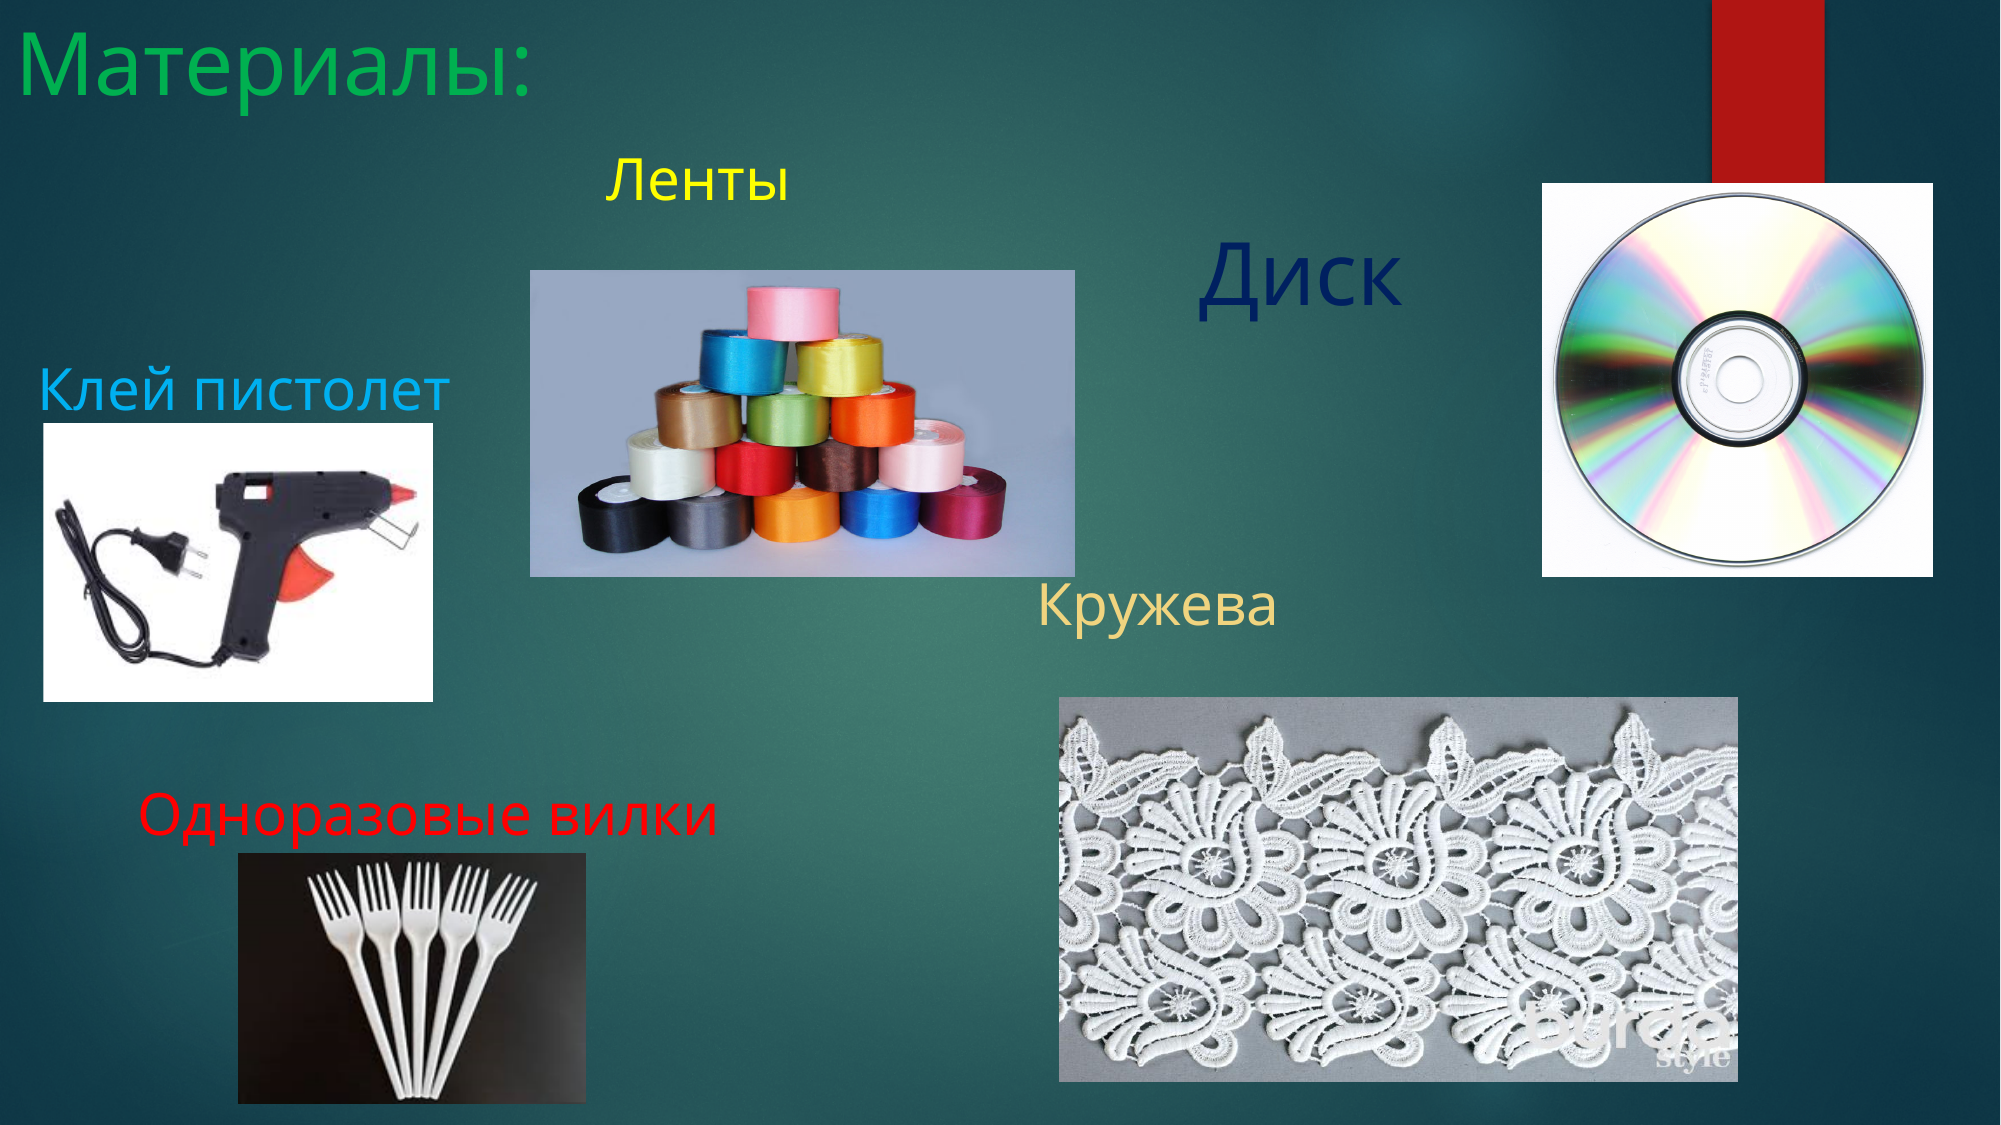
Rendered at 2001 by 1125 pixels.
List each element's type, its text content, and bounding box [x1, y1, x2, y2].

title Материалы: Ленты Диск Клей пистолет Кружева Одноразовые вилки [0, 0, 2000, 1125]
picture [1059, 696, 1738, 1083]
picture [1542, 183, 1933, 577]
picture [42, 423, 433, 702]
picture [237, 852, 586, 1104]
picture [529, 269, 1076, 577]
